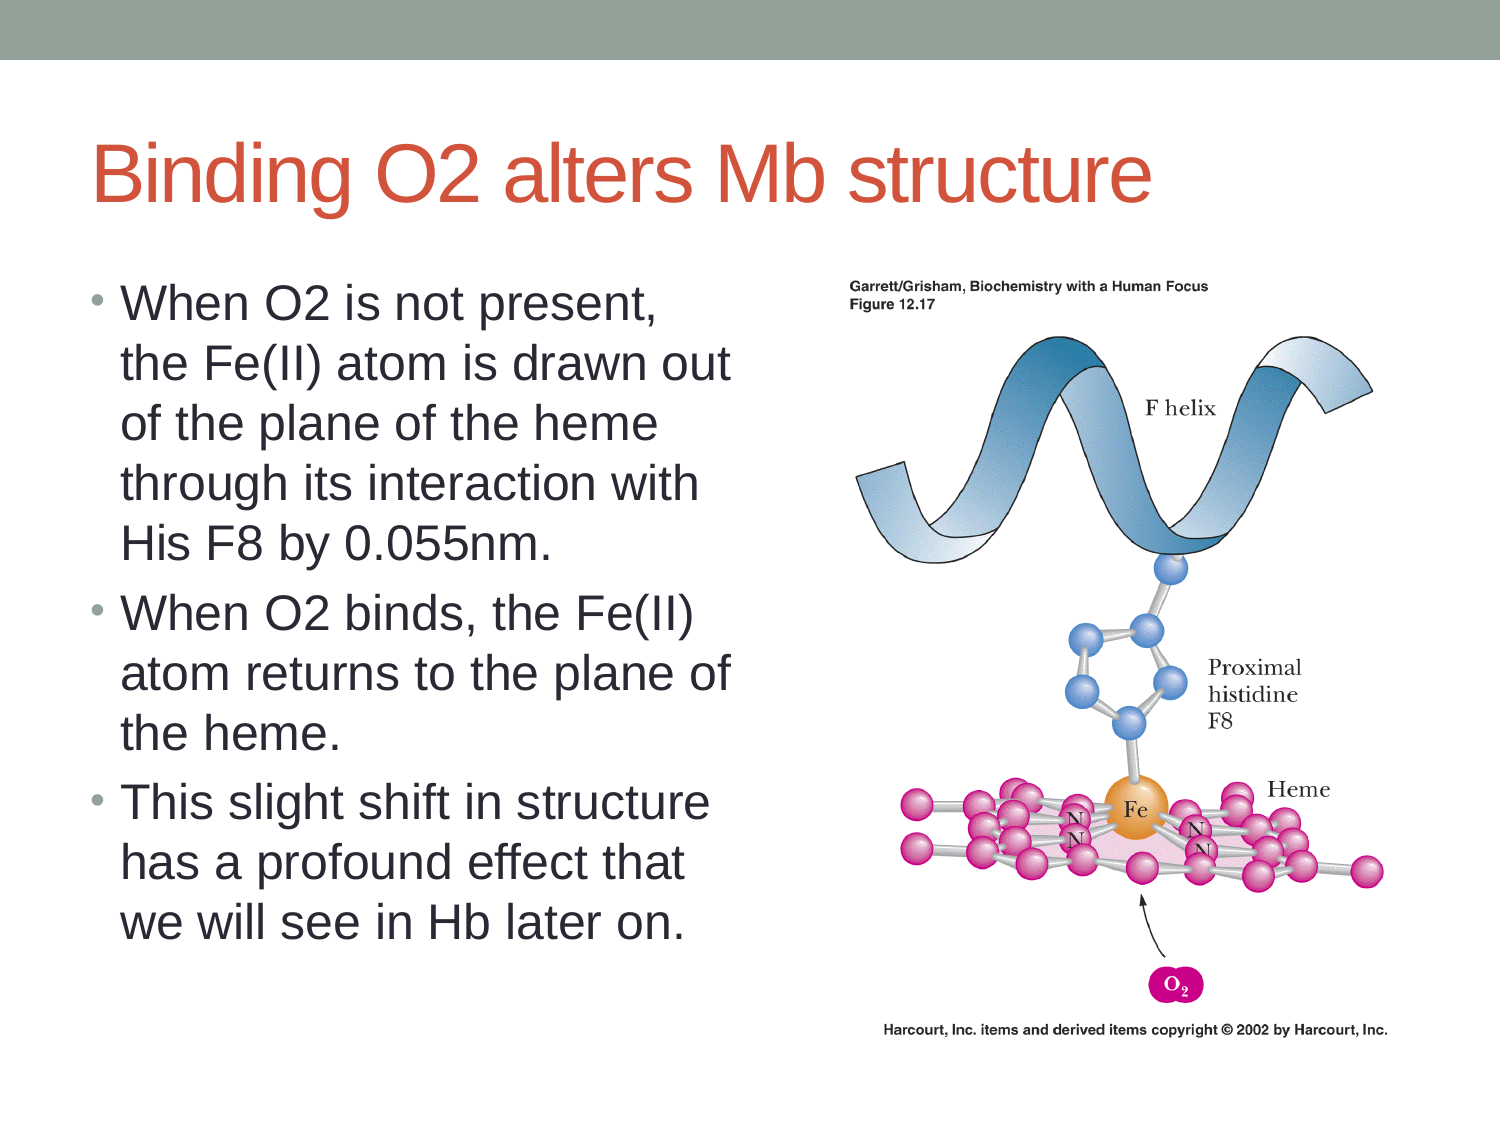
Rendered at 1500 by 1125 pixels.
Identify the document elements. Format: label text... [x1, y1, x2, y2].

list When O2 is not present, the Fe(II) atom is drawn out of the plane of the heme through its interaction with His F8 by 0.055nm. When O2 binds, the Fe(II) atom returns to the plane of the heme. This slight shift in structure has a profound effect that we will see in Hb later on. [75, 262, 750, 1063]
title Binding O2 alters Mb structure [75, 87, 1425, 250]
picture [774, 229, 1413, 1056]
